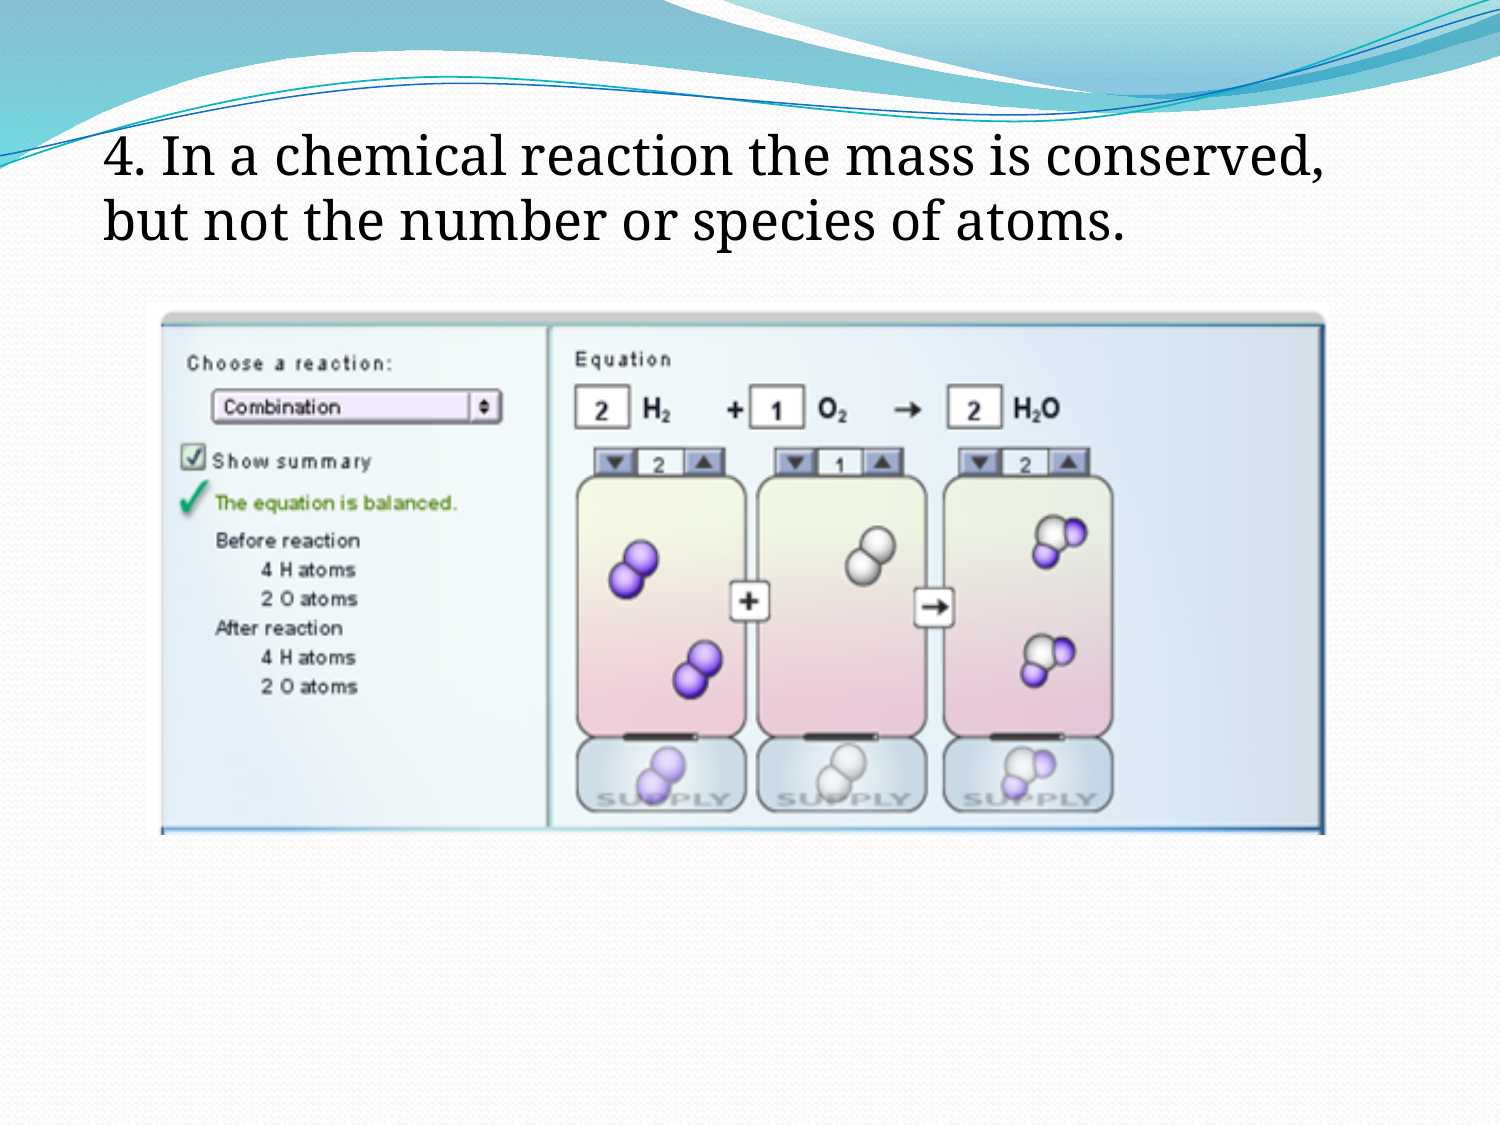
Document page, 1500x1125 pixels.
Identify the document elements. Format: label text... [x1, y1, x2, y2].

picture [147, 302, 1329, 835]
list 4. In a chemical reaction the mass is conserved, but not the number or species of atoms. [88, 114, 1439, 835]
